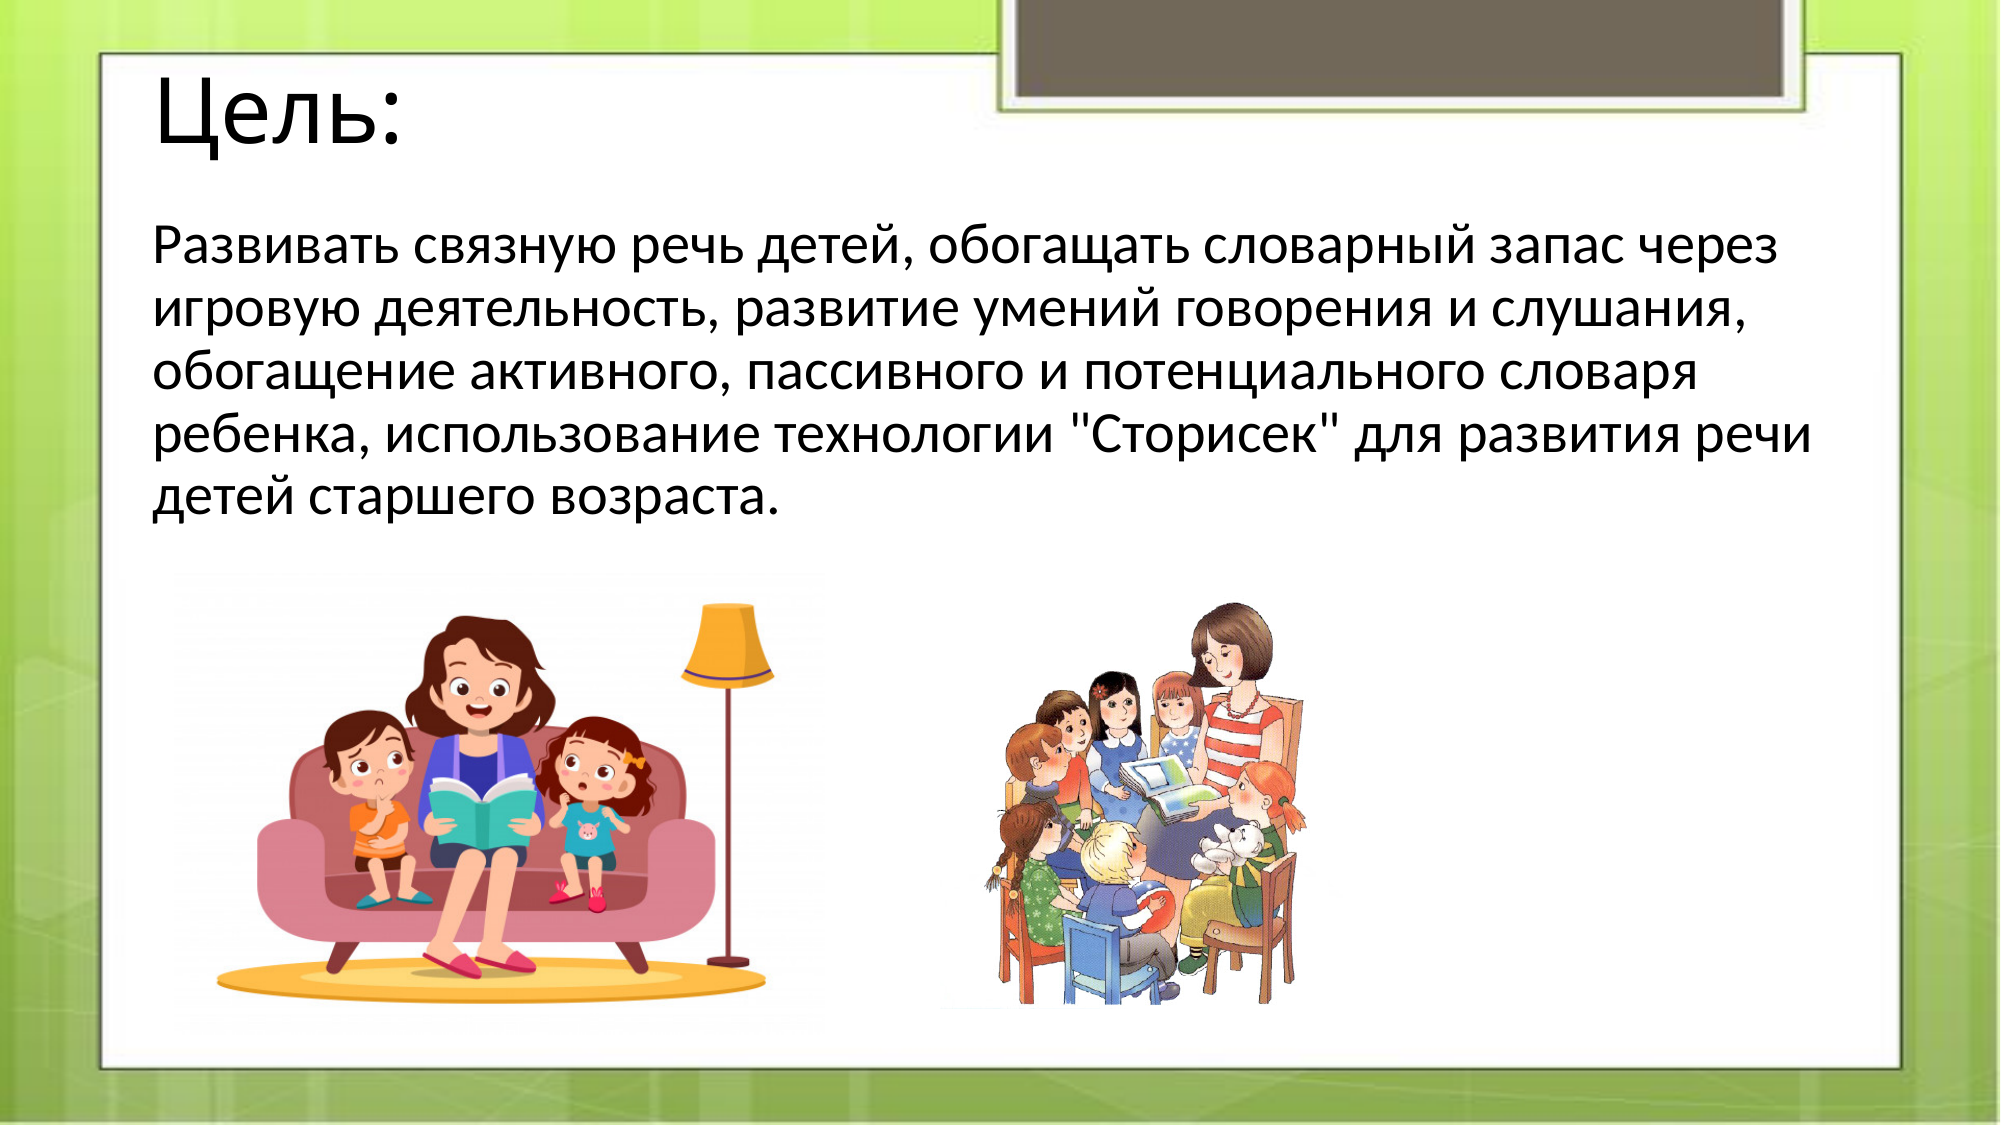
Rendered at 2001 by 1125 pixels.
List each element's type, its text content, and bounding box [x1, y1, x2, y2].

list Развивать связную речь детей, обогащать словарный запас через игровую деятельность, развитие умений говорения и слушания, обогащение активного, пассивного и потенциального словаря ребенка, использование технологии "Сторисек" для развития речи детей старшего возраста. [137, 205, 1863, 539]
picture [0, 0, 2001, 1125]
title Цель: [137, 59, 1863, 205]
